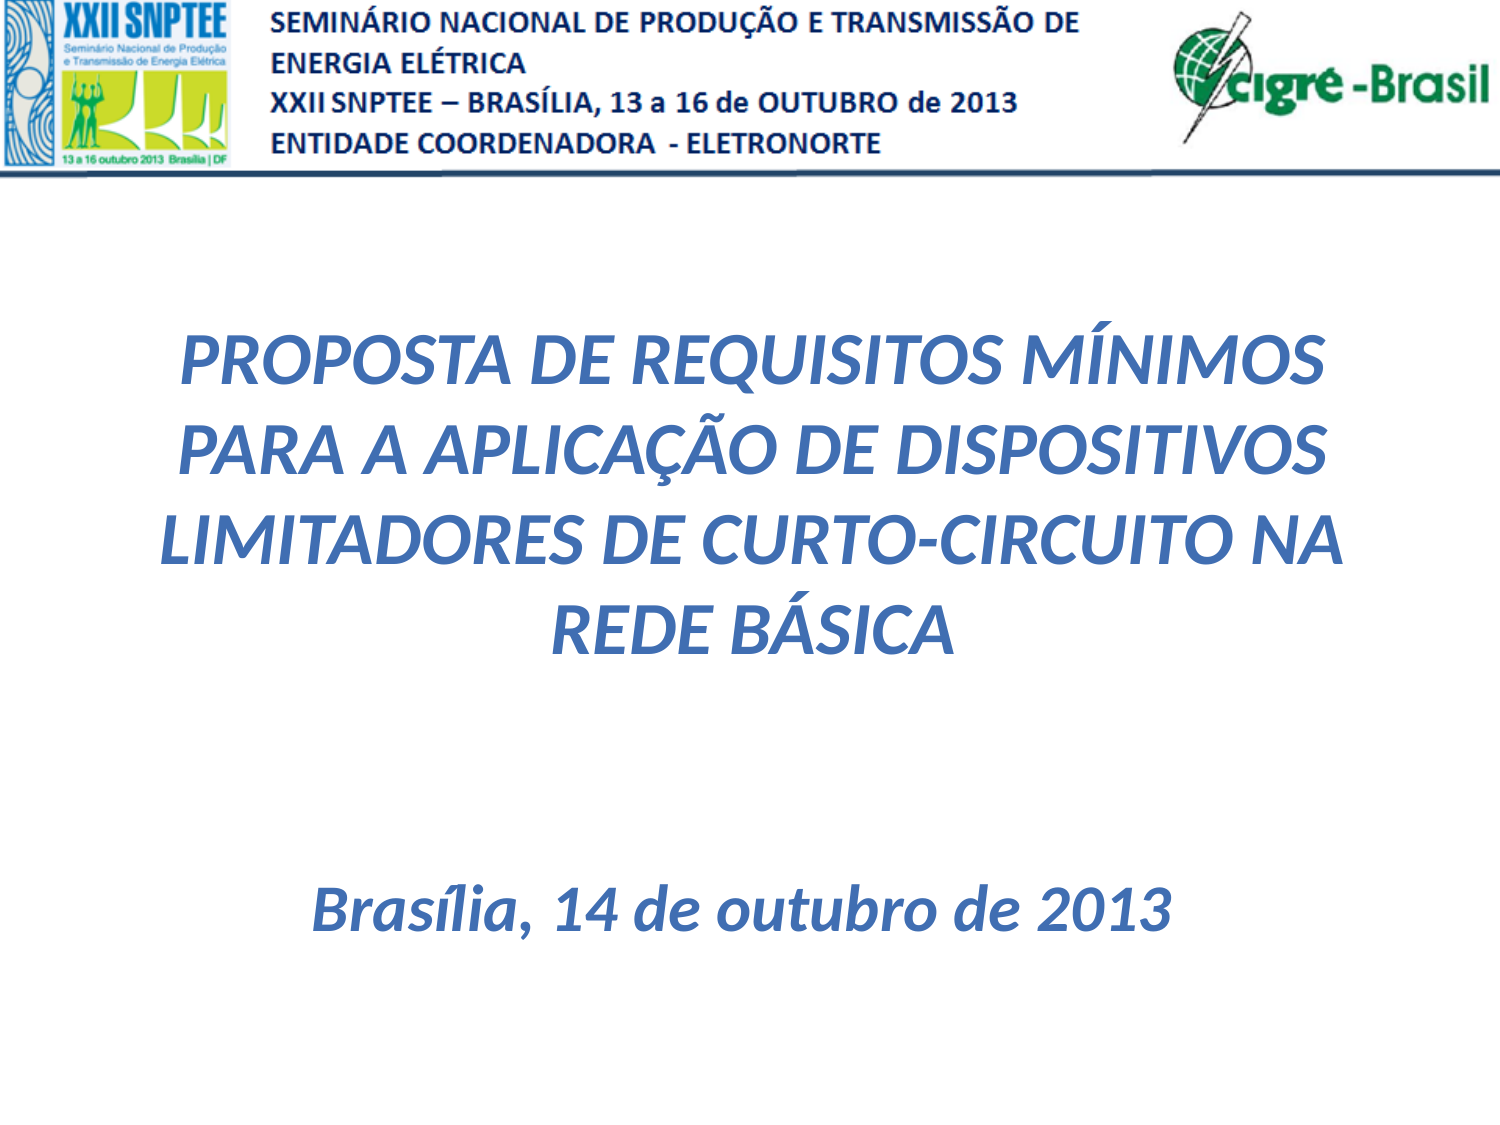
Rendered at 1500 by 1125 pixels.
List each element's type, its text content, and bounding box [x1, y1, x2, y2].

text_box Brasília, 14 de outubro de 2013 [206, 857, 1294, 953]
picture [0, 0, 1500, 182]
text_box PROPOSTA DE REQUISITOS MÍNIMOS PARA A APLICAÇÃO DE DISPOSITIVOS LIMITADORES DE CURTO-CIRCUITO NA REDE BÁSICA [91, 302, 1415, 678]
